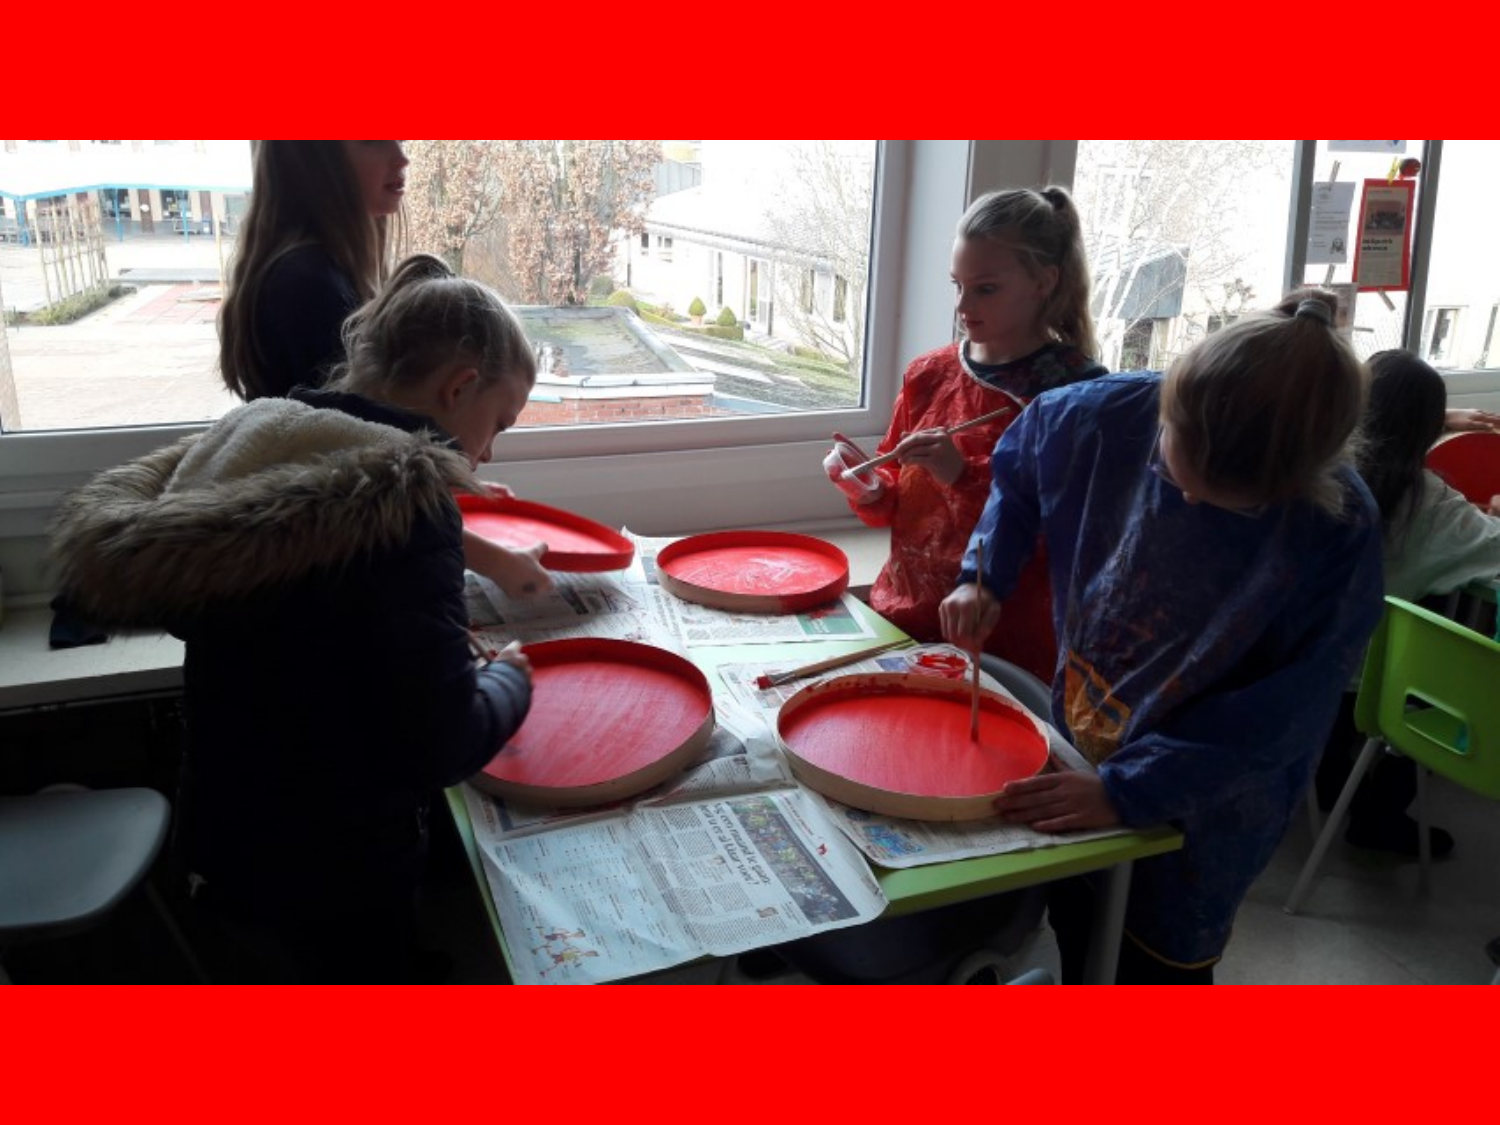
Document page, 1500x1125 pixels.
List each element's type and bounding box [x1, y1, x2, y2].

picture [0, 140, 1500, 985]
